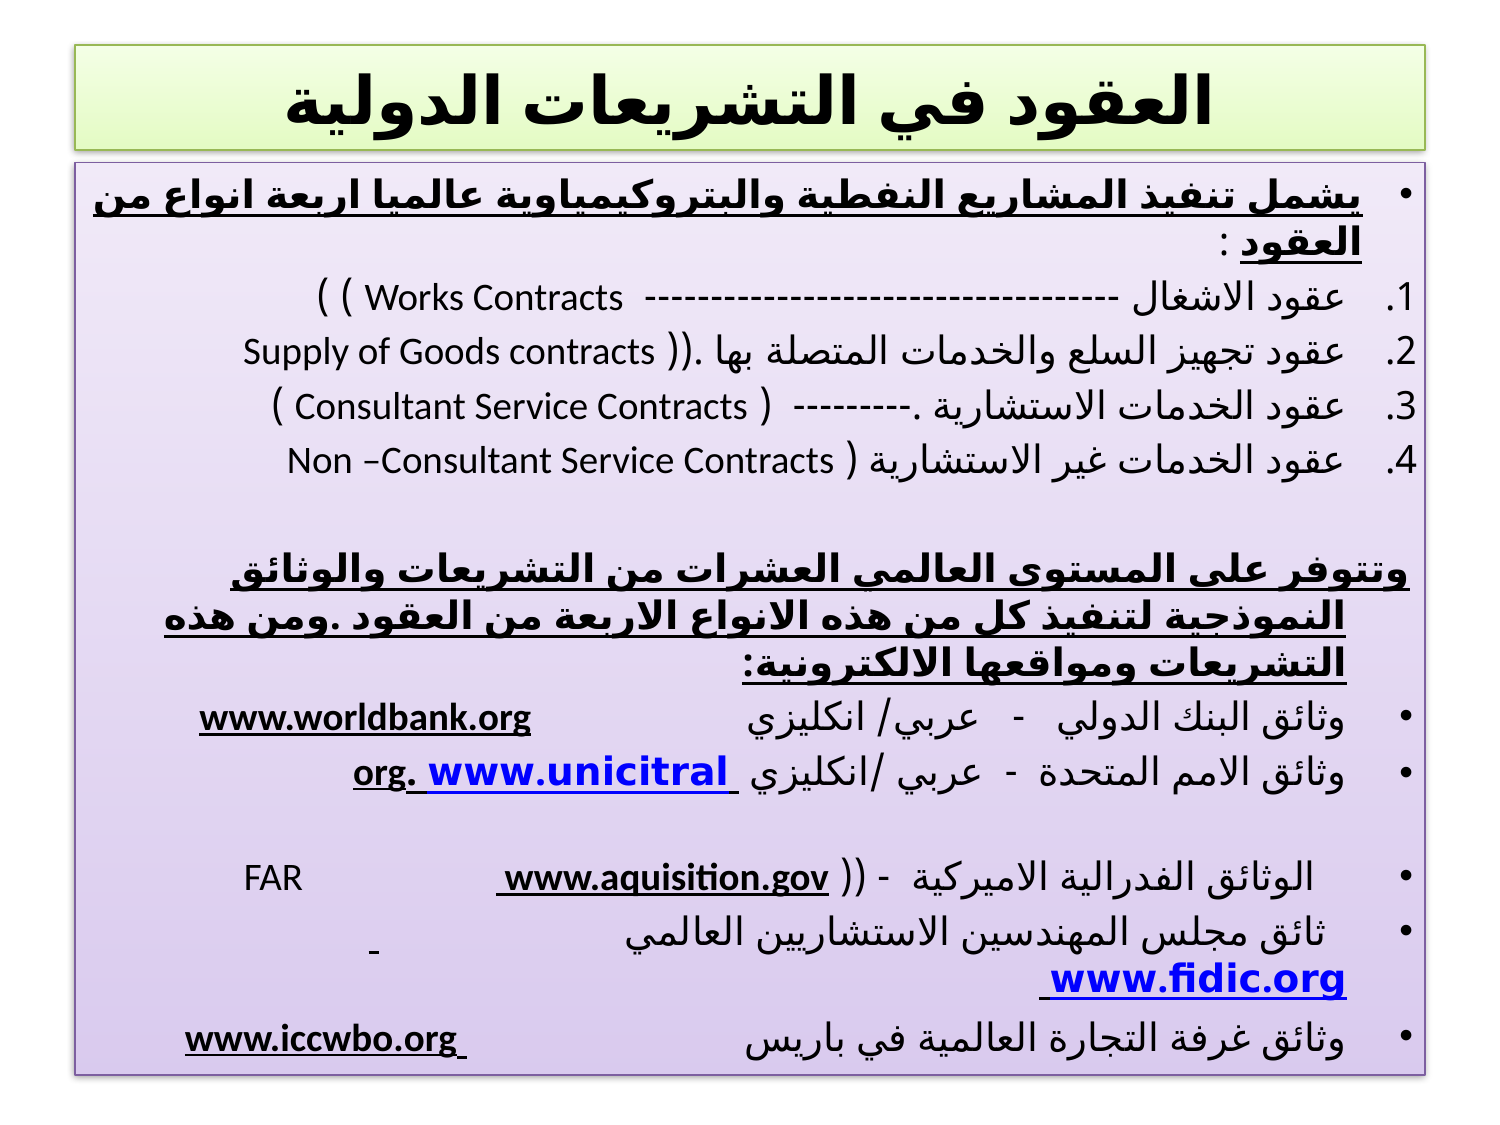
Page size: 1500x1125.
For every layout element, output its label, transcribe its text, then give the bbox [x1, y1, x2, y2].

list يشمل تنفيذ المشاريع النفطية والبتروكيمياوية عالميا اربعة انواع من العقود : عقود الاشغال ------------------------------------ Works Contracts ) ) عقود تجهيز السلع والخدمات المتصلة بها .(( Supply of Goods contracts عقود الخدمات الاستشارية .--------- ( Consultant Service Contracts ) عقود الخدمات غير الاستشارية ( Non –Consultant Service Contracts وتتوفر على المستوى العالمي العشرات من التشريعات والوثائق النموذجية لتنفيذ كل من هذه الانواع الاربعة من العقود .ومن هذه التشريعات ومواقعها الالكترونية: وثائق البنك الدولي - عربي/ انكليزي www.worldbank.org وثائق الامم المتحدة - عربي /انكليزي www.unicitral .org الوثائق الفدرالية الاميركية - (( FAR www.aquisition.gov ثائق مجلس المهندسين الاستشاريين العالمي www.fidic.org وثائق غرفة التجارة العالمية في باريس www.iccwbo.org [74, 162, 1426, 1076]
title العقود في التشريعات الدولية [74, 44, 1426, 151]
